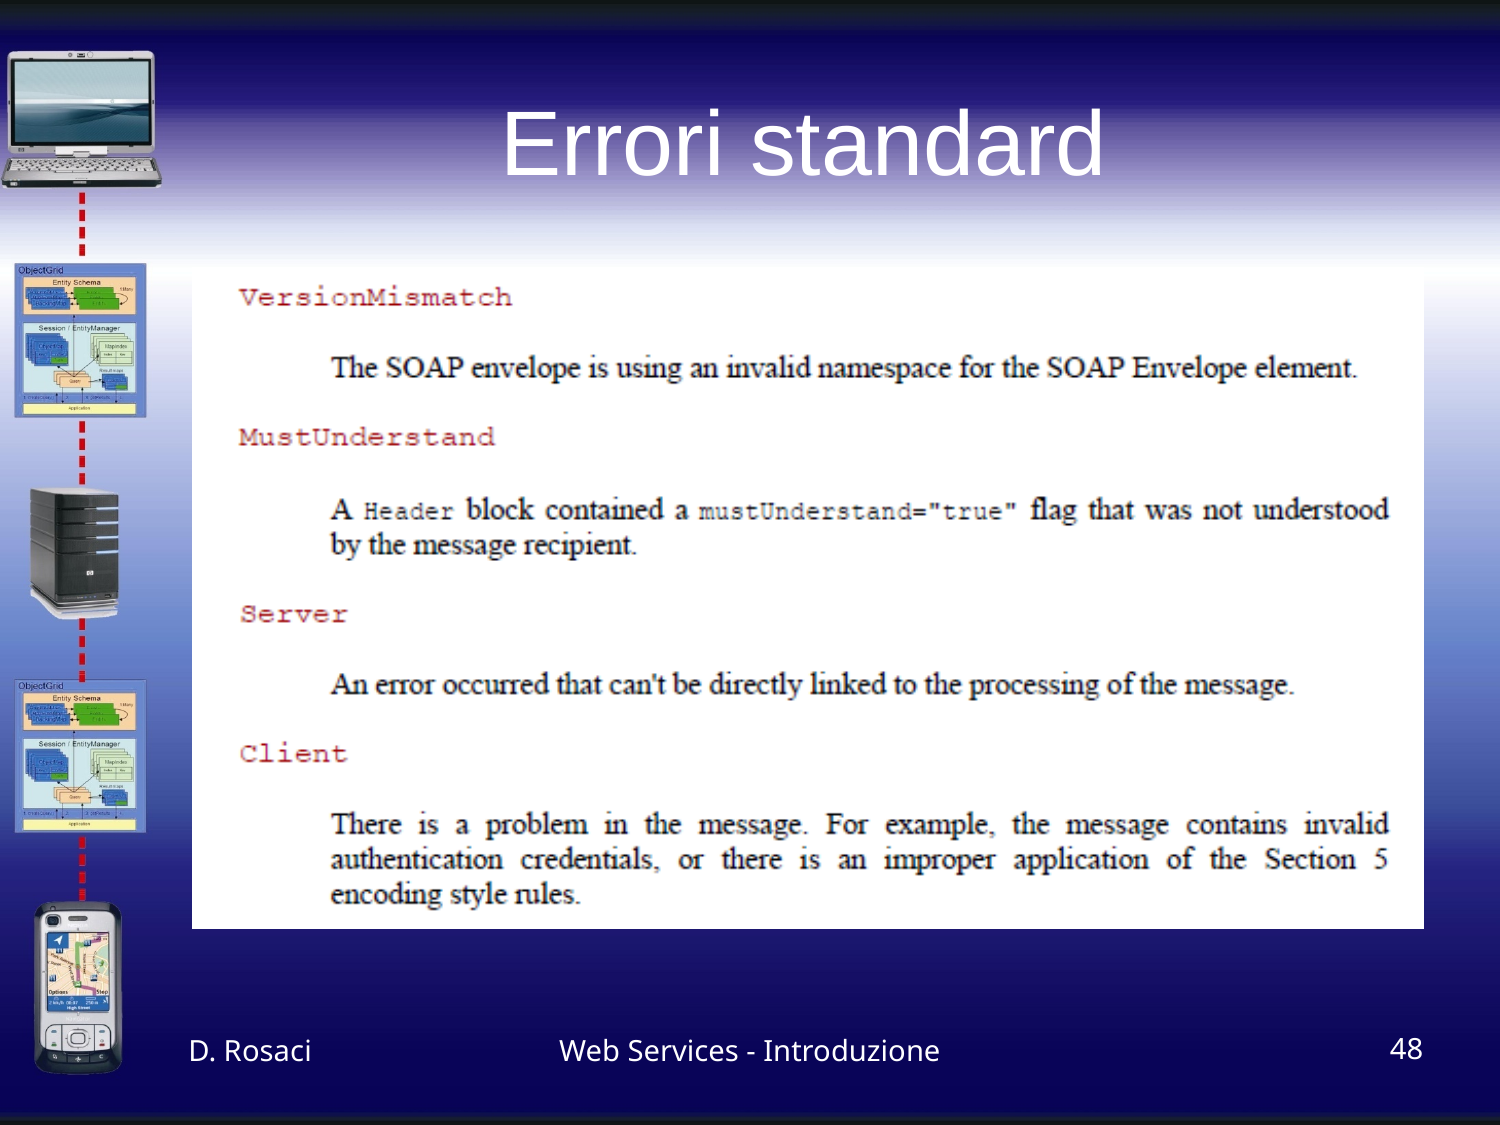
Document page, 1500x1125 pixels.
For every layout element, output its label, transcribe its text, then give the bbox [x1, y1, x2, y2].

slide_number D. Rosaci [74, 1024, 426, 1103]
footer Web Services - Introduzione [512, 1024, 988, 1103]
picture [0, 0, 1500, 1125]
title Errori standard [182, 44, 1426, 233]
